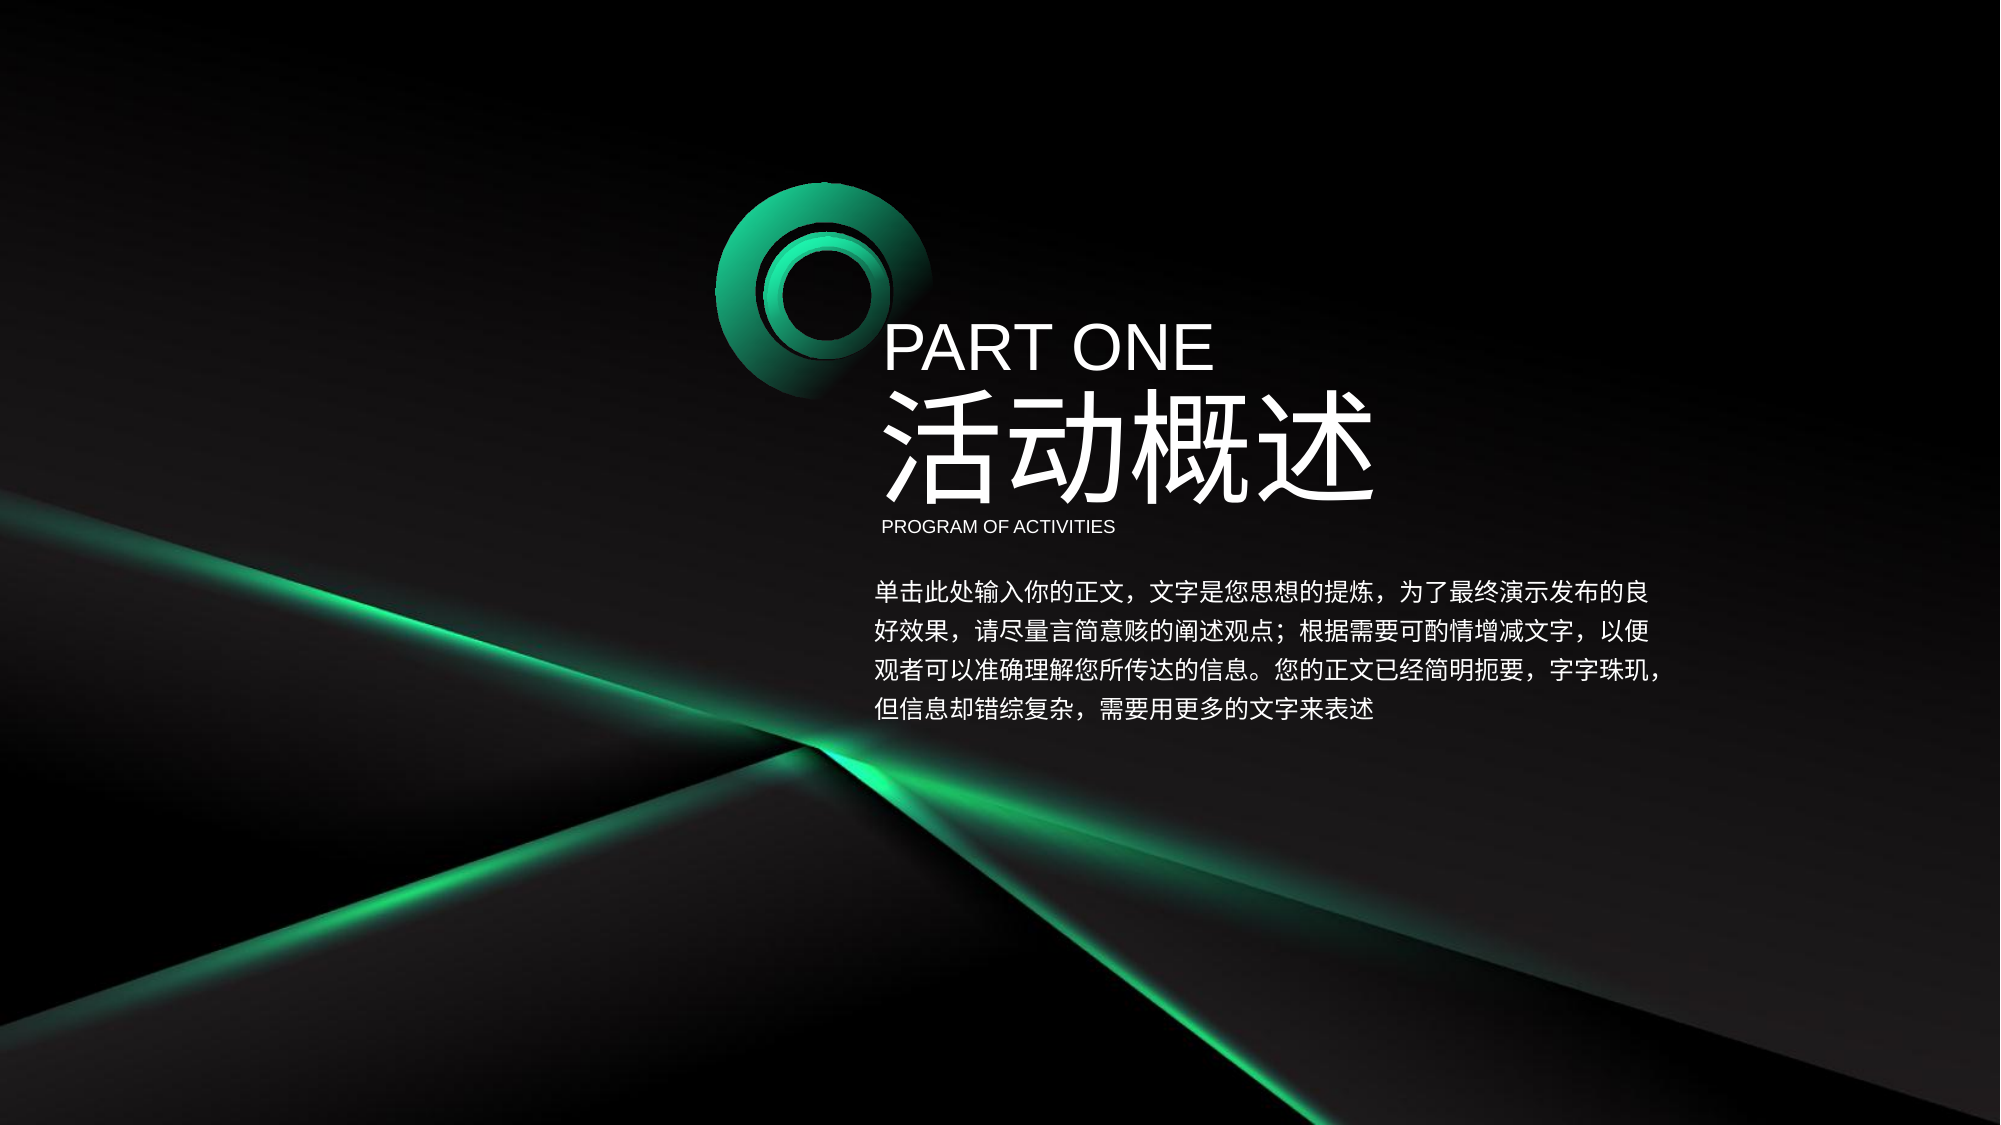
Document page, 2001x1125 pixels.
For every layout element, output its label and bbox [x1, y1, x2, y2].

picture [0, 0, 2000, 1125]
text_box [715, 182, 933, 400]
